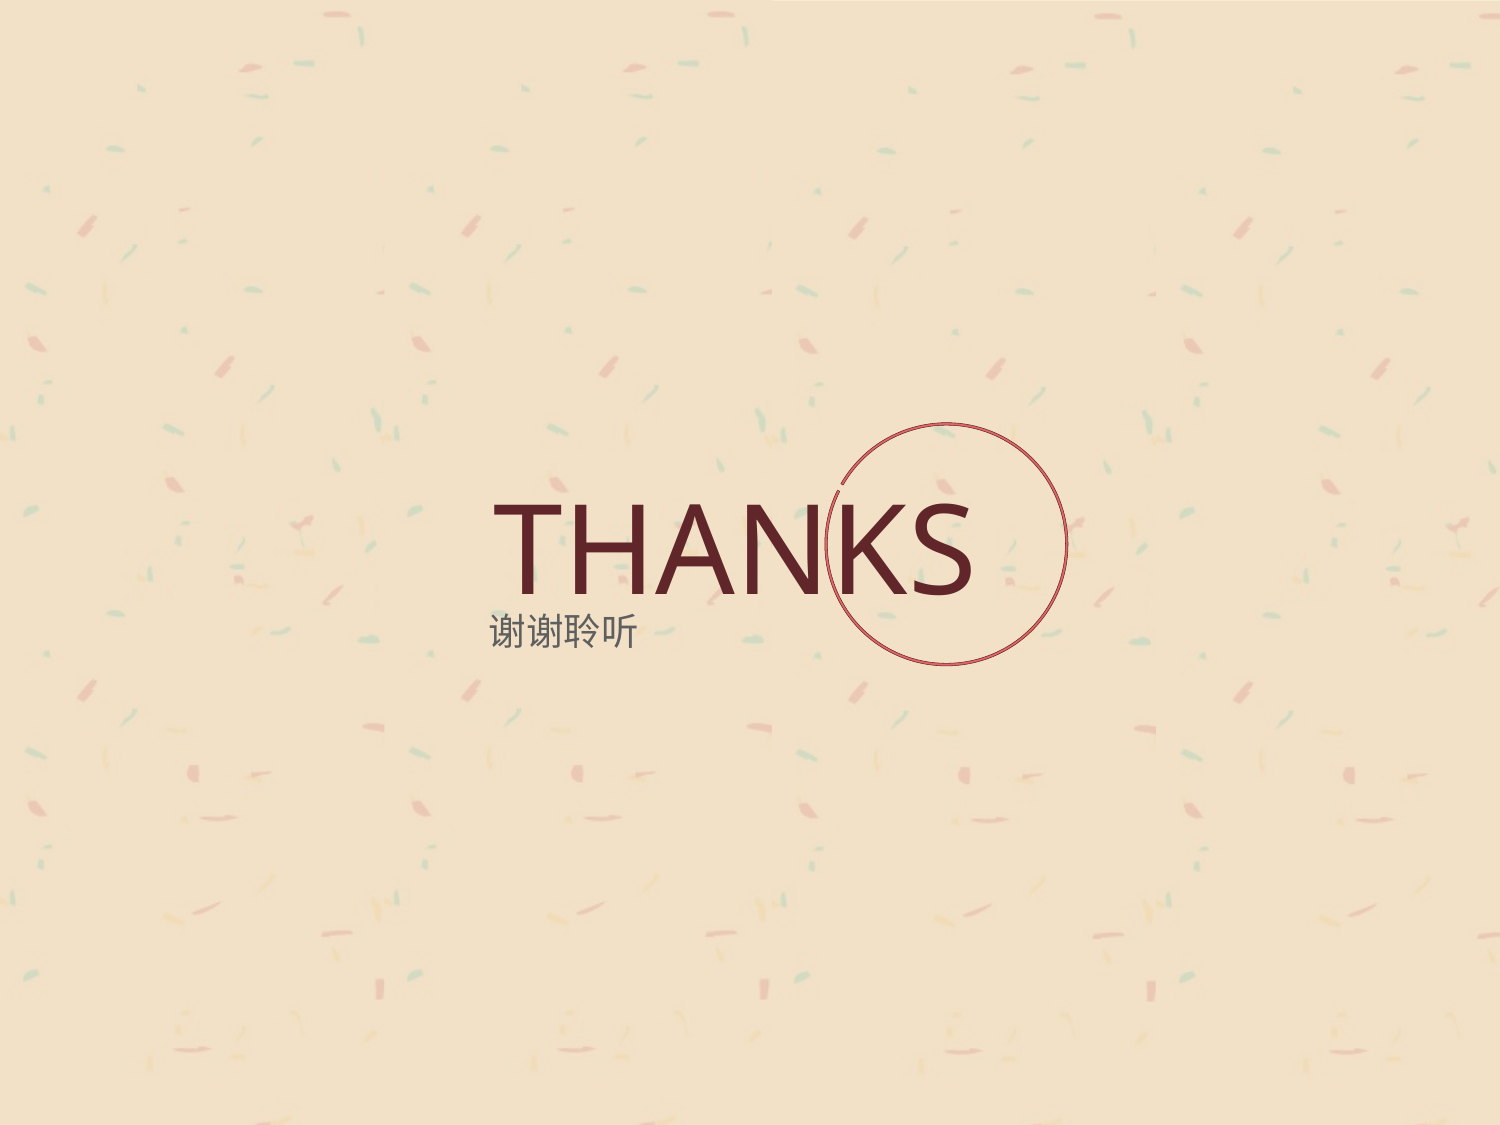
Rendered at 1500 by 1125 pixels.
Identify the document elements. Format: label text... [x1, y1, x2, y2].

text_box 谢谢聆听 [474, 600, 834, 661]
text_box THANKS [478, 461, 993, 627]
text_box [824, 422, 1069, 666]
